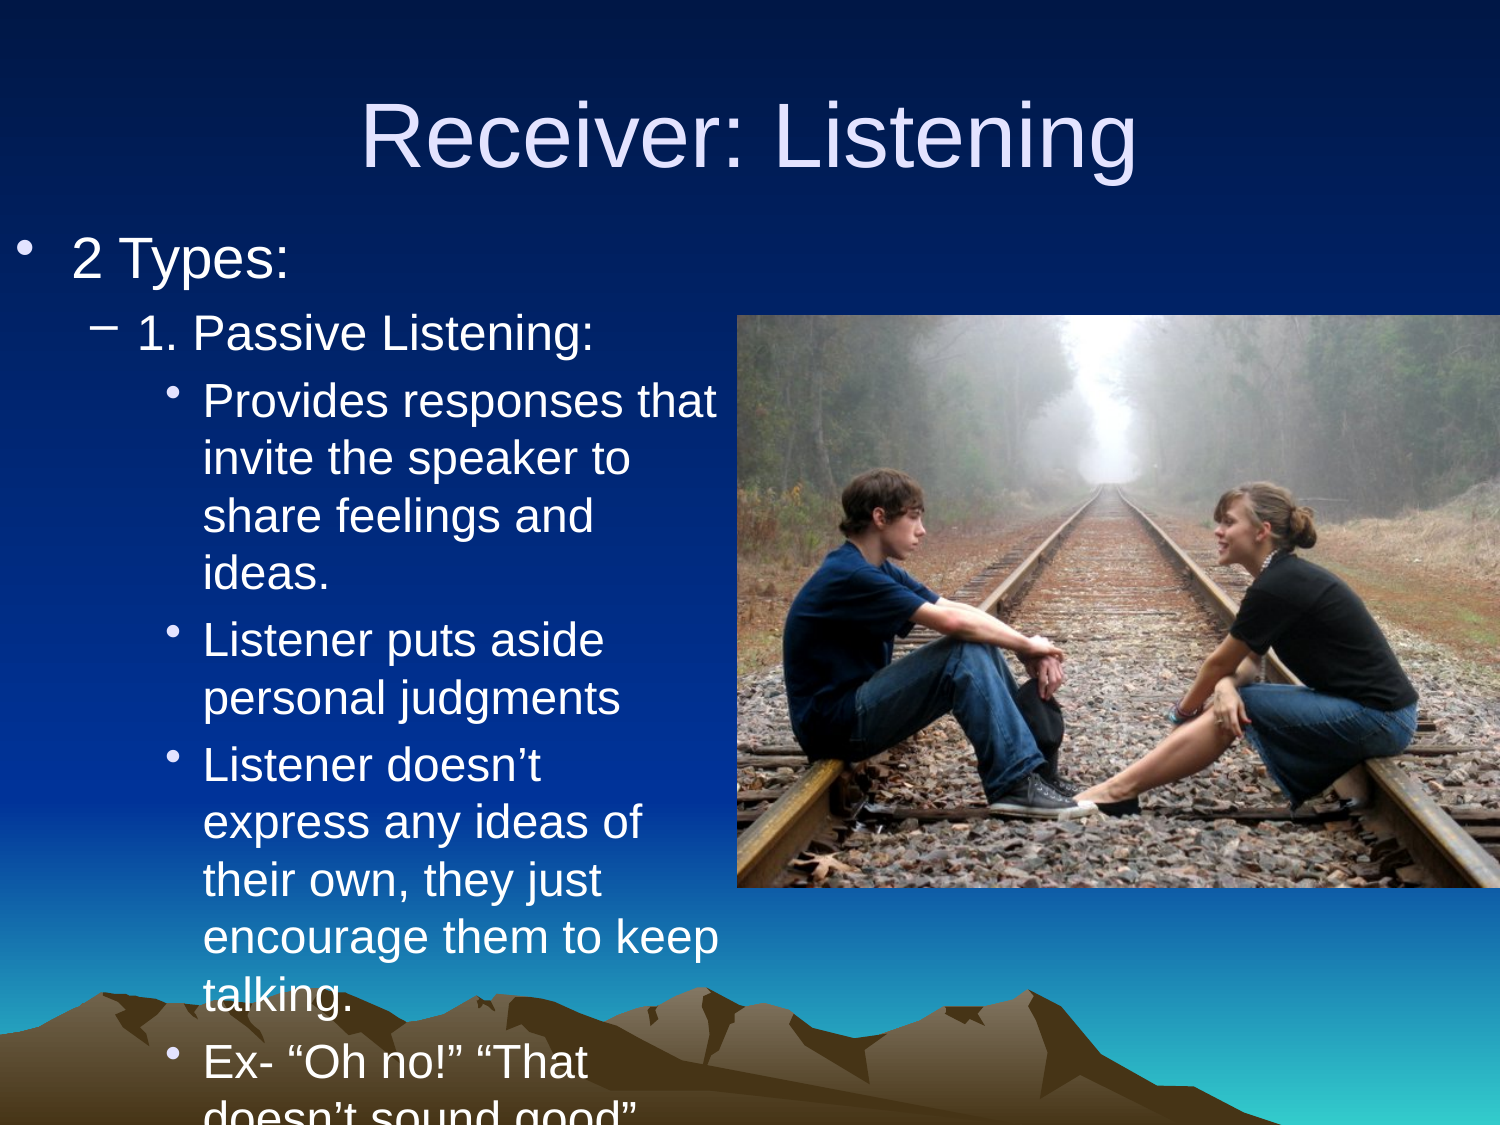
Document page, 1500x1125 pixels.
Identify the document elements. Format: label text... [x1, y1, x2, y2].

list 2 Types: 1. Passive Listening: Provides responses that invite the speaker to share feelings and ideas. Listener puts aside personal judgments Listener doesn’t express any ideas of their own, they just encourage them to keep talking. Ex- “Oh no!” “That doesn’t sound good” [0, 212, 738, 1125]
title Receiver: Listening [75, 37, 1425, 225]
picture [737, 315, 1500, 888]
